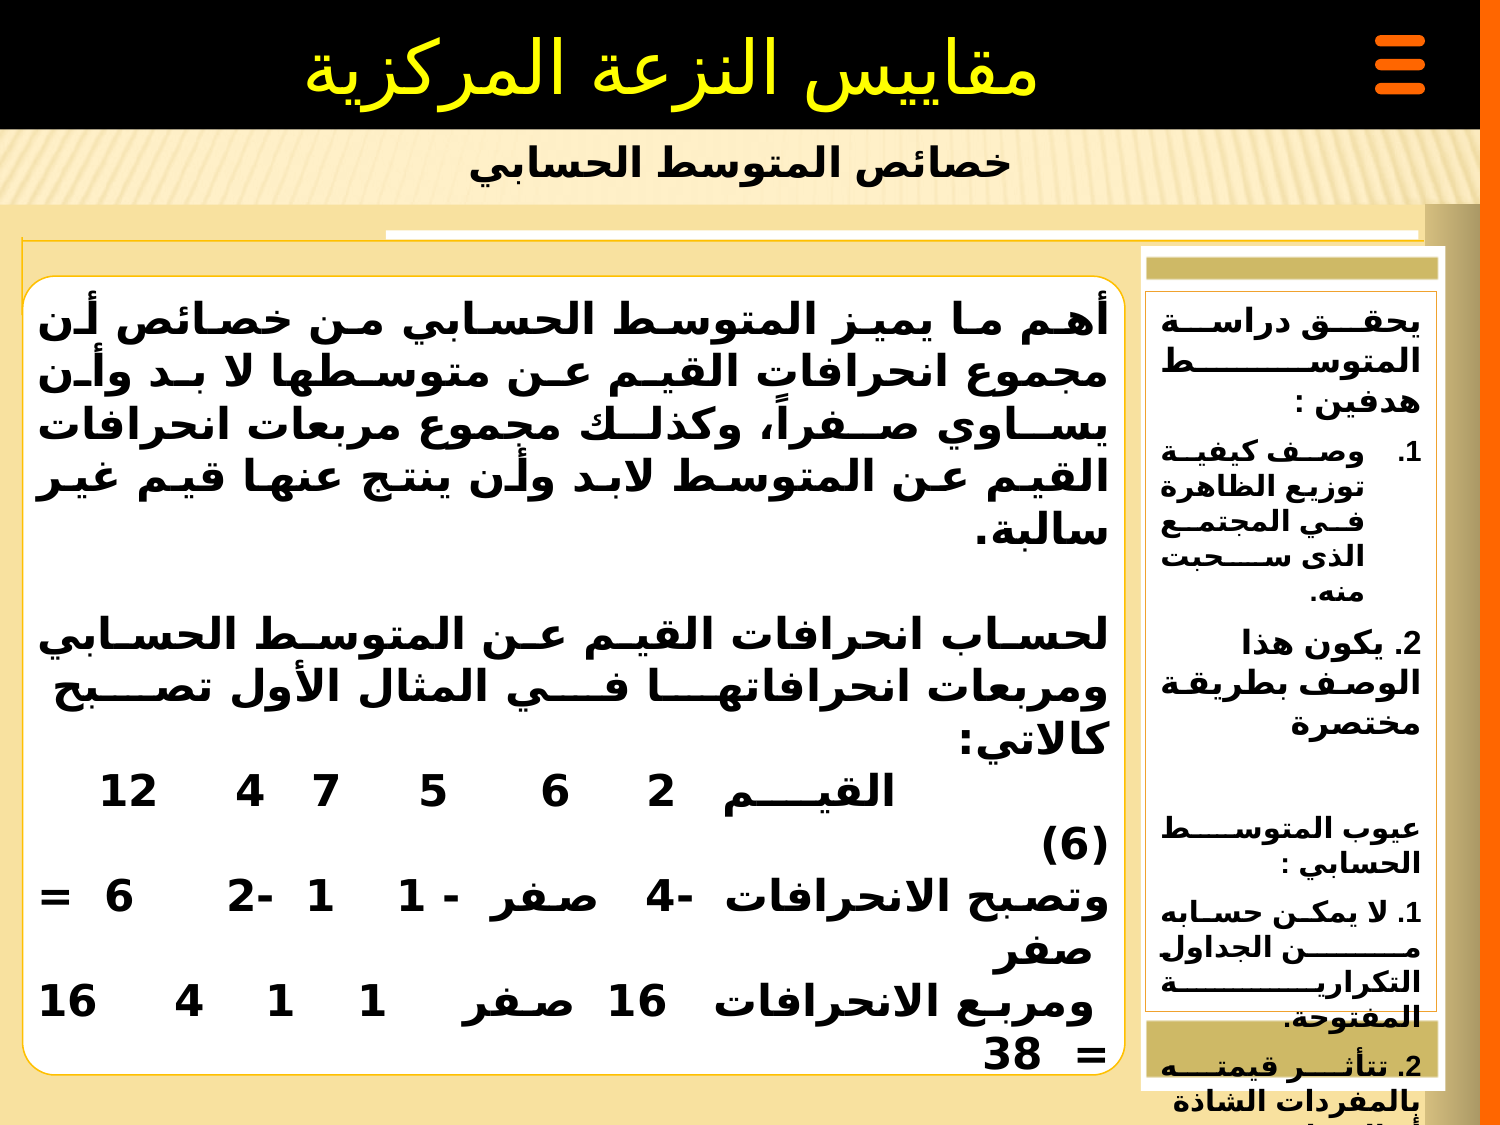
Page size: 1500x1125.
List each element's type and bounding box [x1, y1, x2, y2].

text_box [0, 0, 1500, 1125]
text_box [1140, 246, 1446, 1091]
